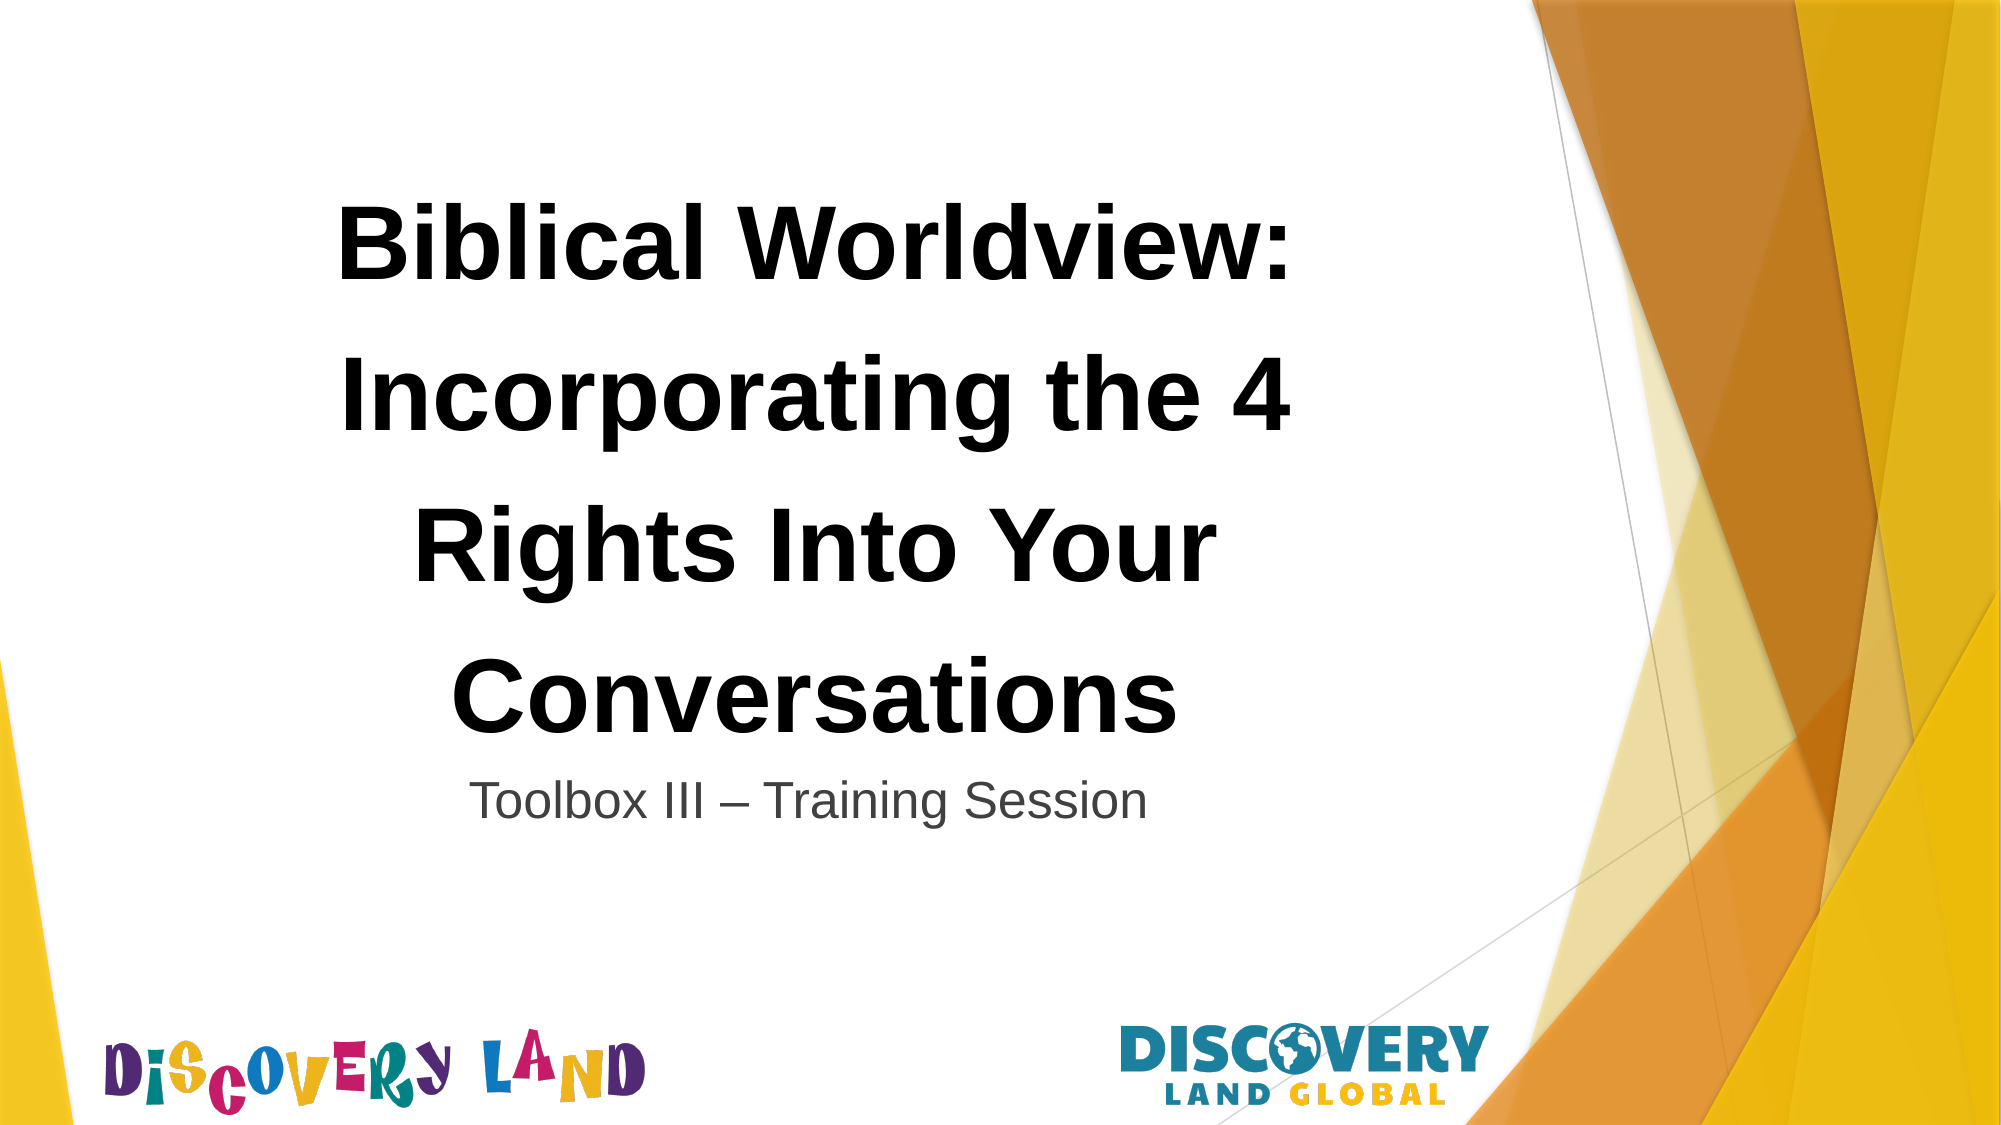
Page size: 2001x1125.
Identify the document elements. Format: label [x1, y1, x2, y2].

picture [84, 1021, 665, 1125]
picture [1115, 1020, 1494, 1112]
